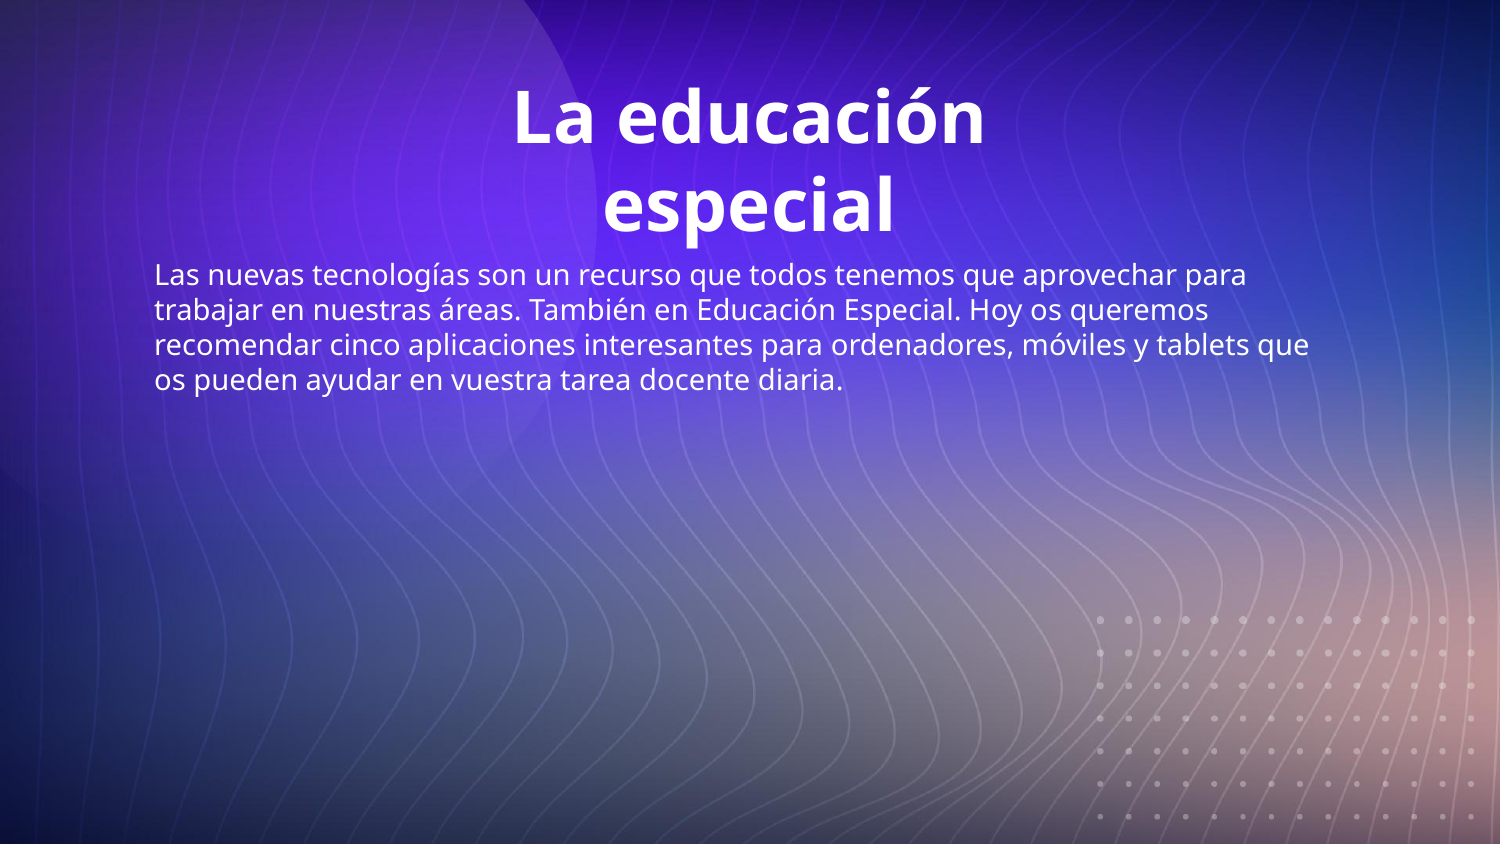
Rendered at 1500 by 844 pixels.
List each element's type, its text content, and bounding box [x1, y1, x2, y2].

text_box La educación especial [344, 63, 1156, 248]
text_box Las nuevas tecnologías son un recurso que todos tenemos que aprovechar para trabajar en nuestras áreas. También en Educación Especial. Hoy os queremos recomendar cinco aplicaciones interesantes para ordenadores, móviles y tablets que os pueden ayudar en vuestra tarea docente diaria. [139, 248, 1361, 404]
picture [0, 0, 1500, 844]
